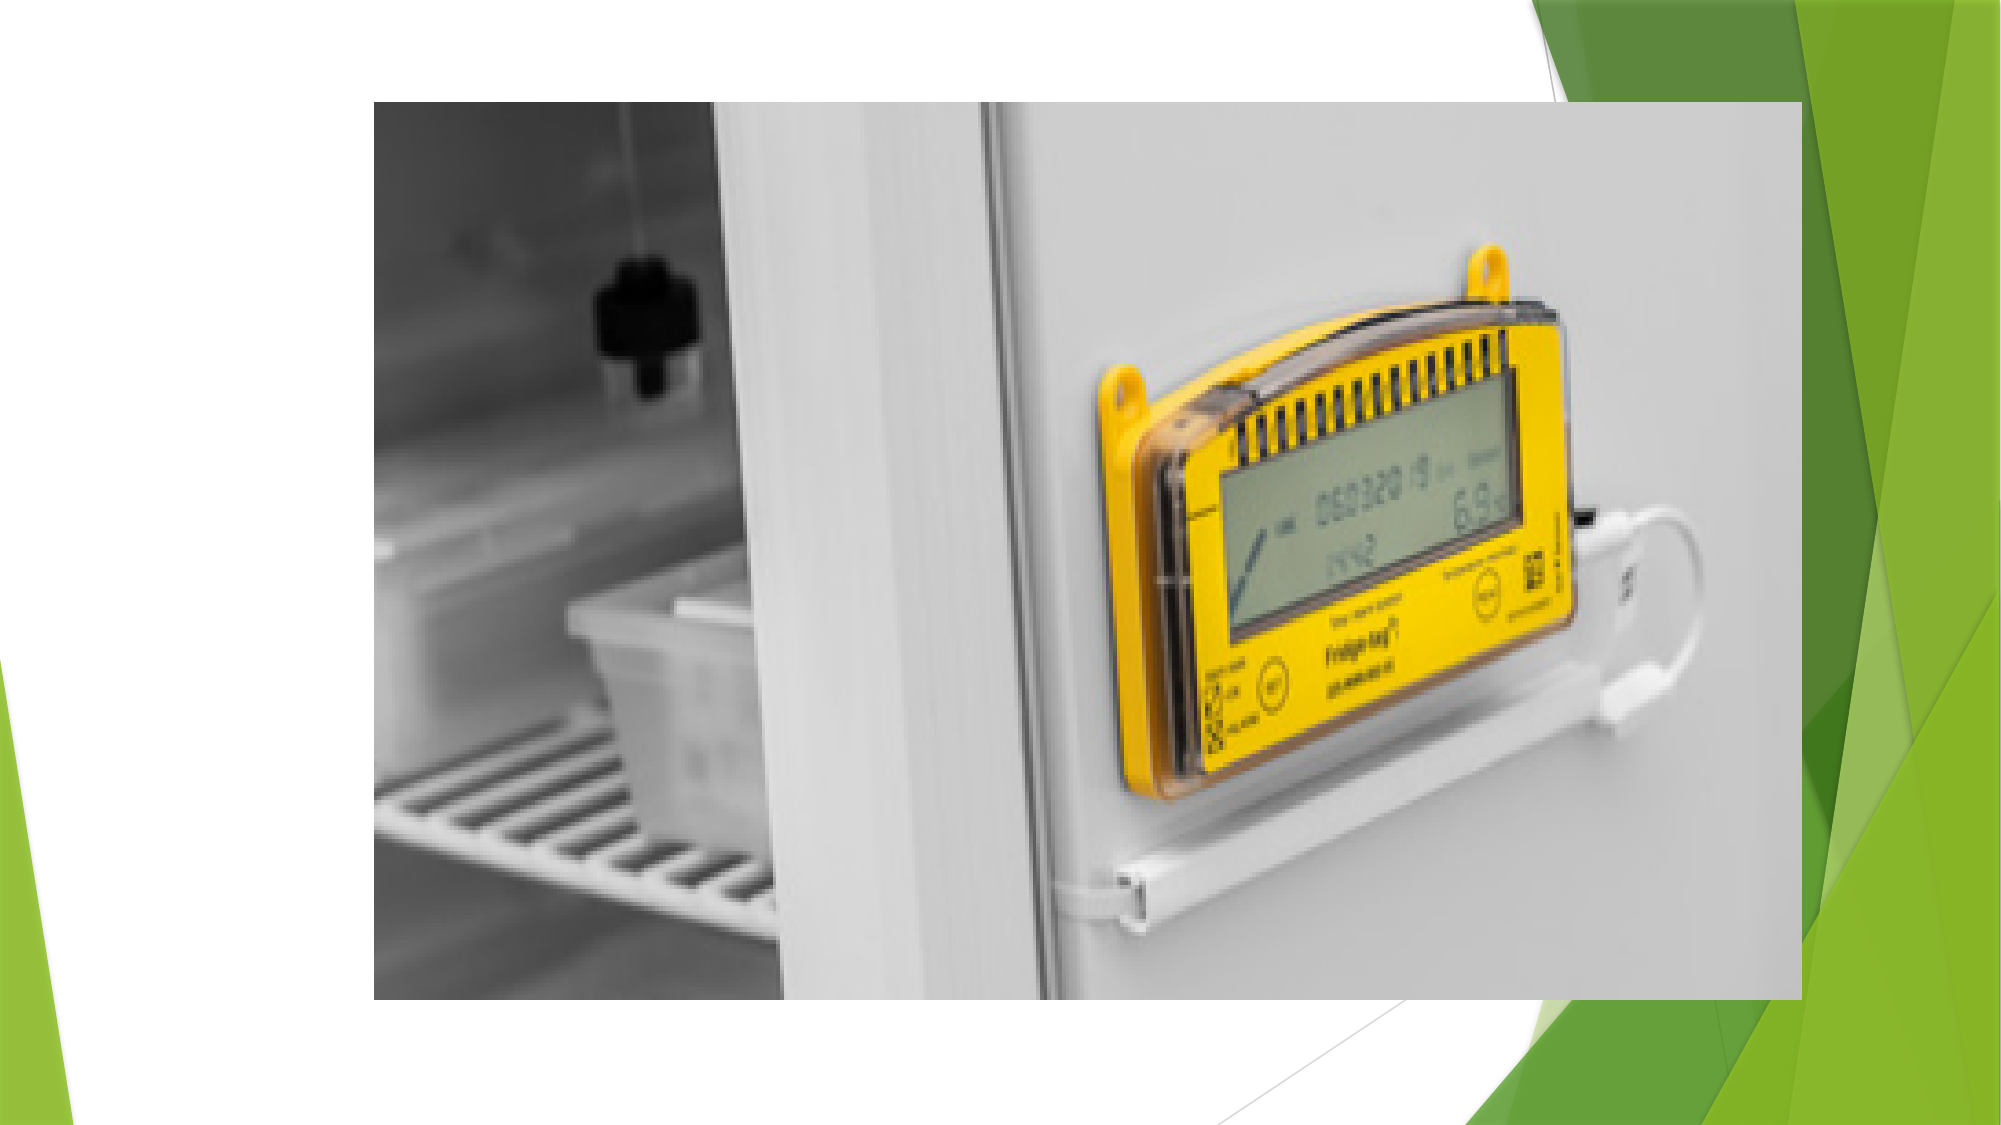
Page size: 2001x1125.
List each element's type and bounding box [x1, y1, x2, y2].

picture [373, 101, 1803, 1000]
